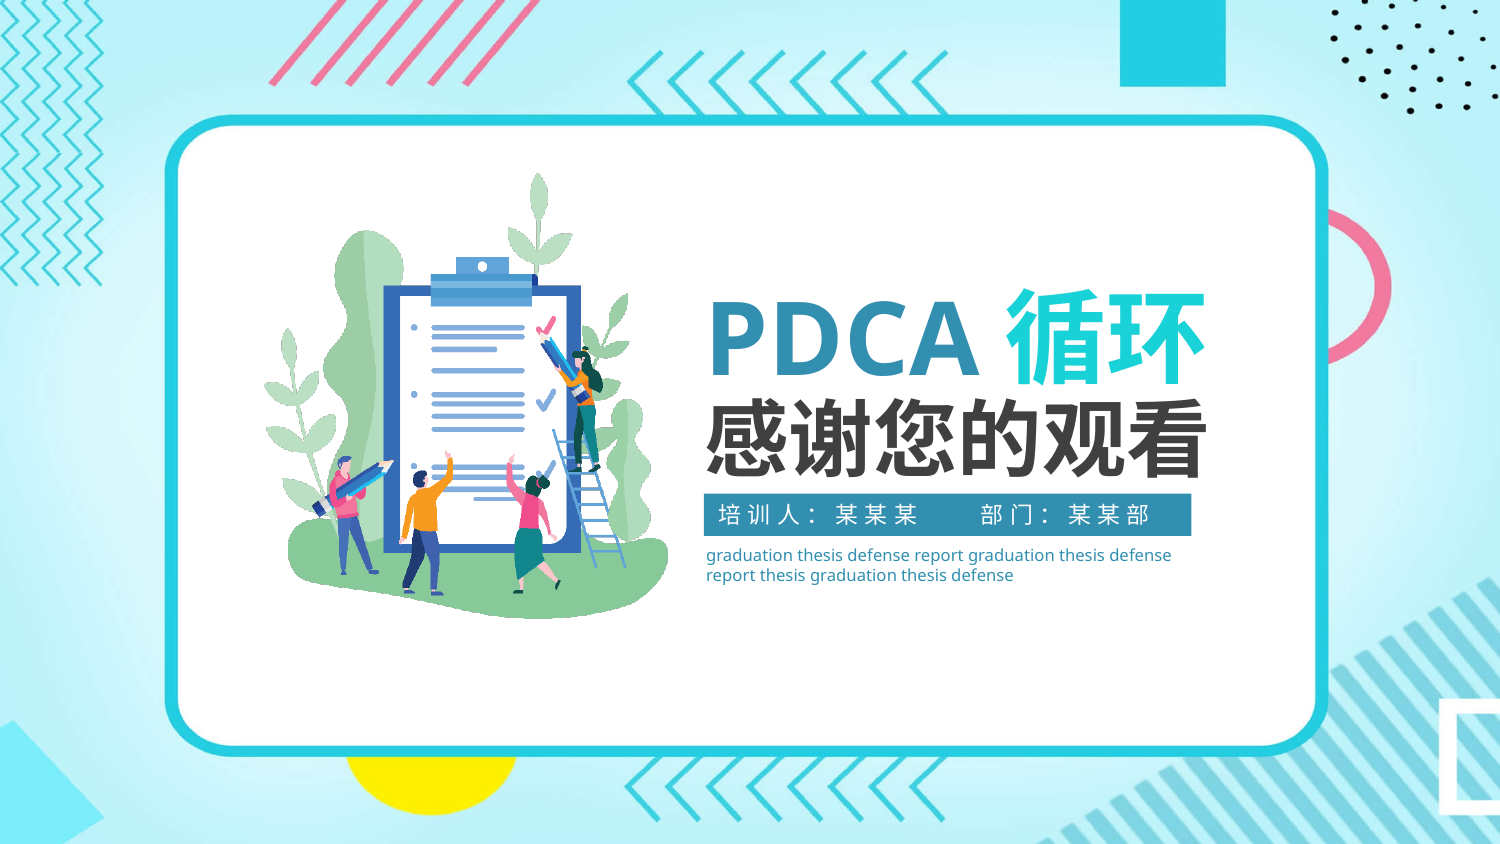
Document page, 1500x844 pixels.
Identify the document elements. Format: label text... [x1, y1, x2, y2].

text_box graduation thesis defense report graduation thesis defense report thesis graduation thesis defense [767, 537, 1221, 592]
text_box 培训人：某某某 部门：某某部 [767, 493, 1192, 536]
text_box PDCA循环 感谢您的观看 [767, 280, 1227, 497]
picture [0, 0, 1500, 844]
